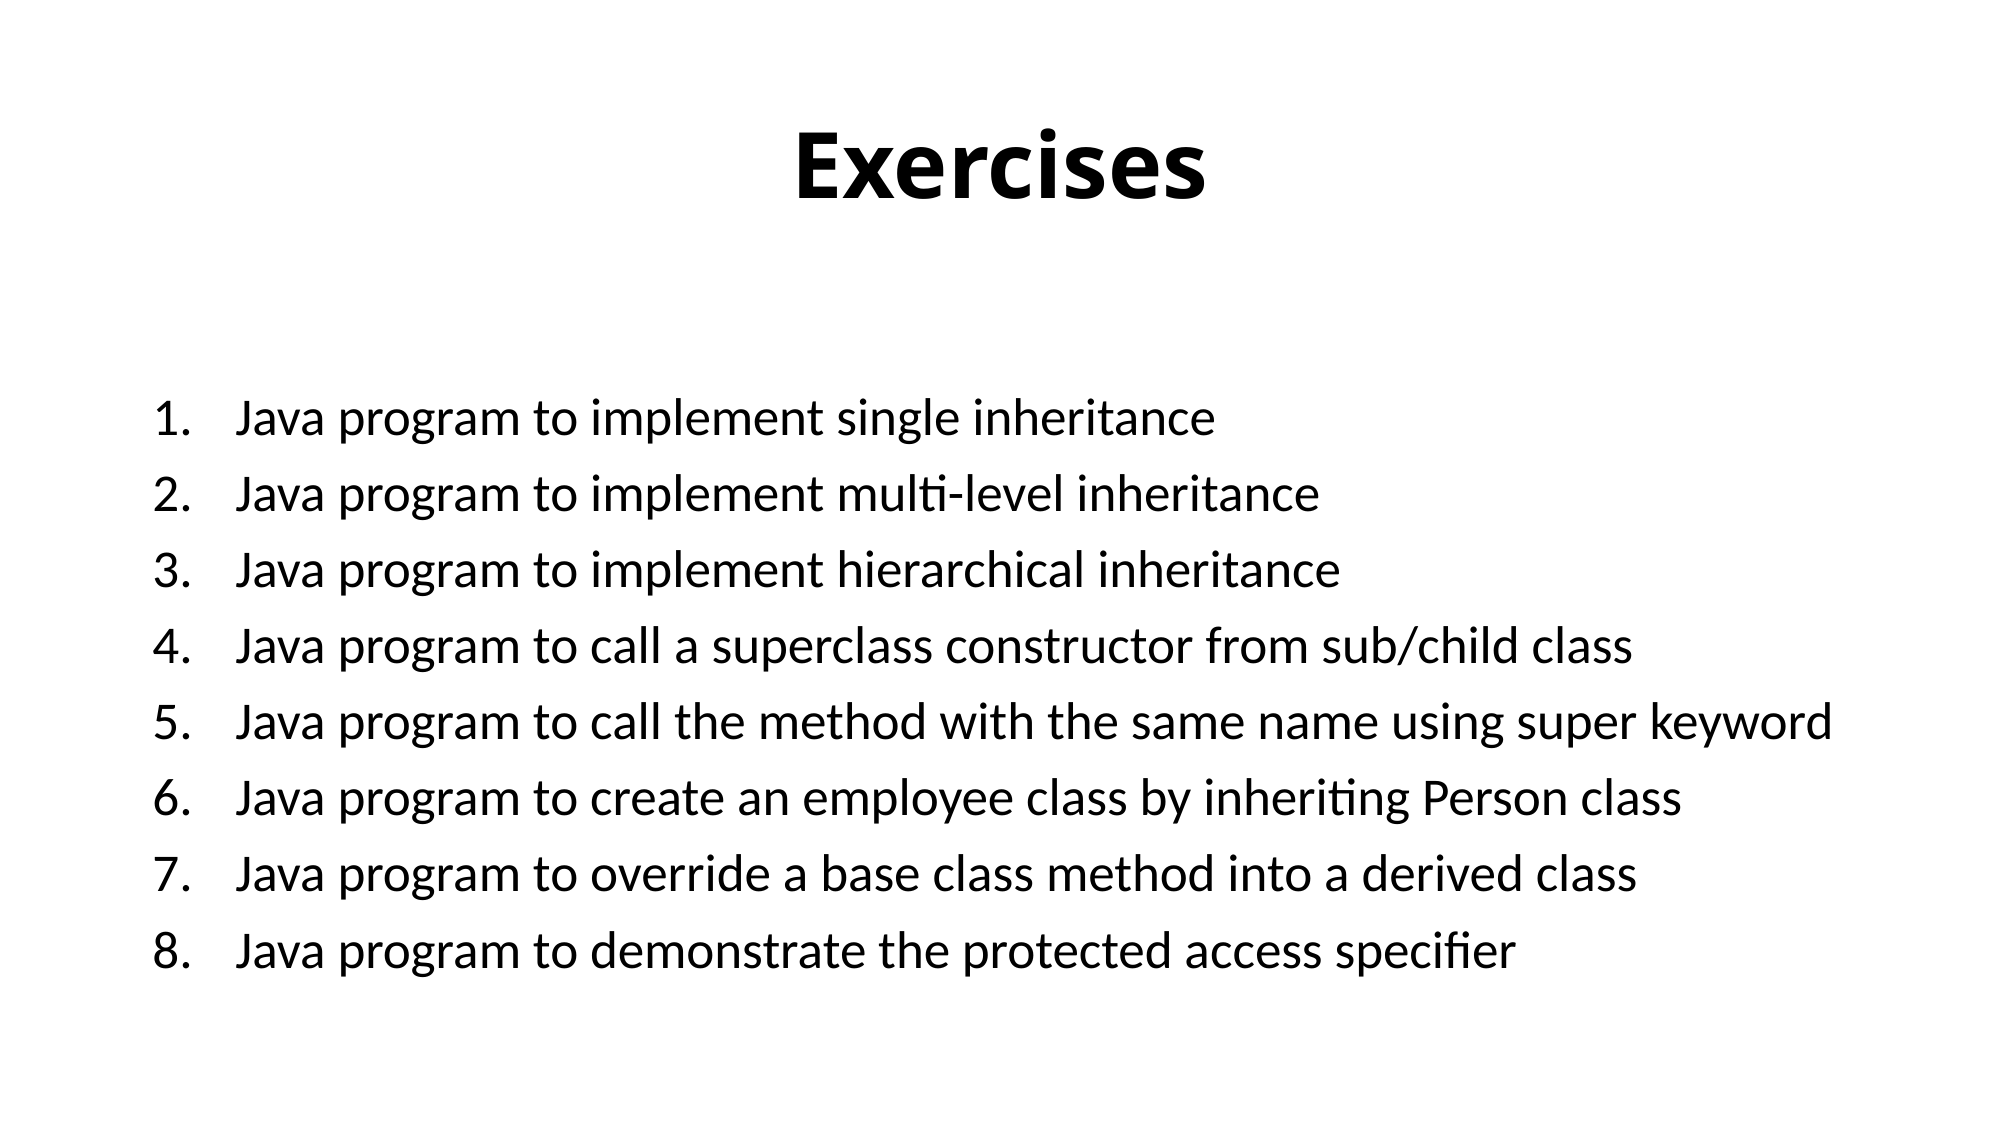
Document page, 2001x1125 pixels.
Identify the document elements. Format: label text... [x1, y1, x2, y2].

list Java program to implement single inheritance Java program to implement multi-level inheritance Java program to implement hierarchical inheritance Java program to call a superclass constructor from sub/child class Java program to call the method with the same name using super keyword Java program to create an employee class by inheriting Person class Java program to override a base class method into a derived class Java program to demonstrate the protected access specifier [137, 299, 1863, 1014]
title Exercises [137, 59, 1863, 278]
